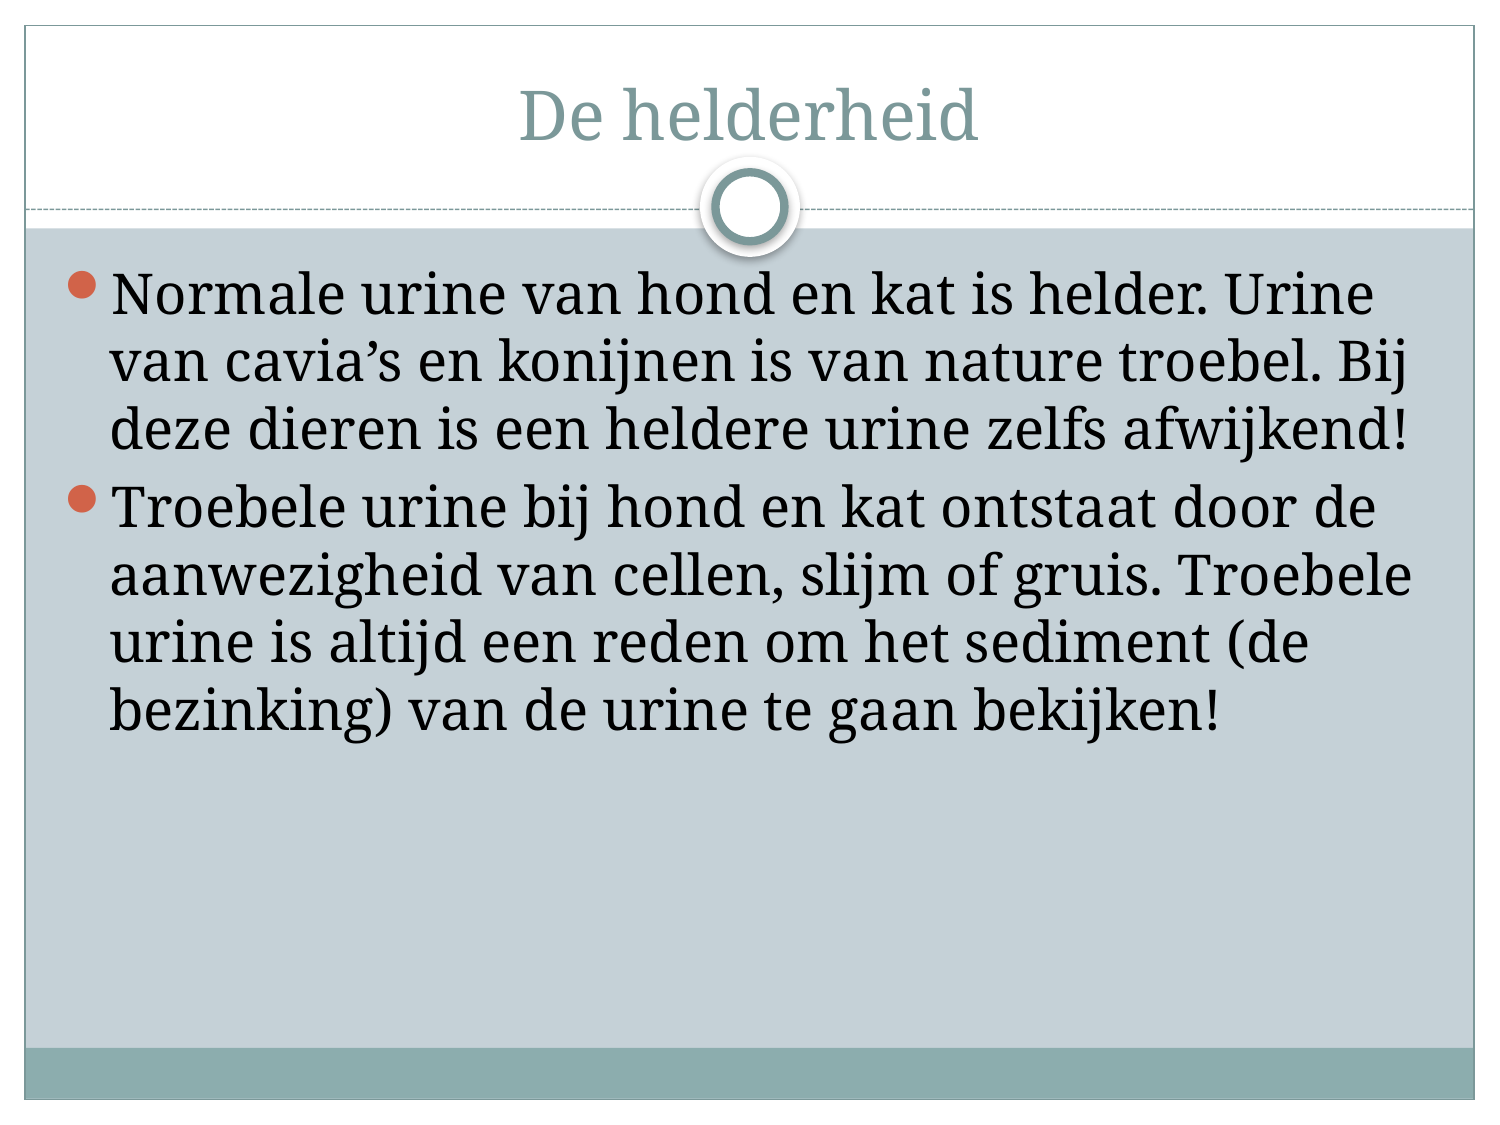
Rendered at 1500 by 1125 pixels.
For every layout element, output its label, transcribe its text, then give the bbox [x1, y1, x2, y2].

list Normale urine van hond en kat is helder. Urine van cavia’s en konijnen is van nature troebel. Bij deze dieren is een heldere urine zelfs afwijkend! Troebele urine bij hond en kat ontstaat door de aanwezigheid van cellen, slijm of gruis. Troebele urine is altijd een reden om het sediment (de bezinking) van de urine te gaan bekijken! [49, 250, 1445, 1001]
title De helderheid [49, 37, 1450, 162]
